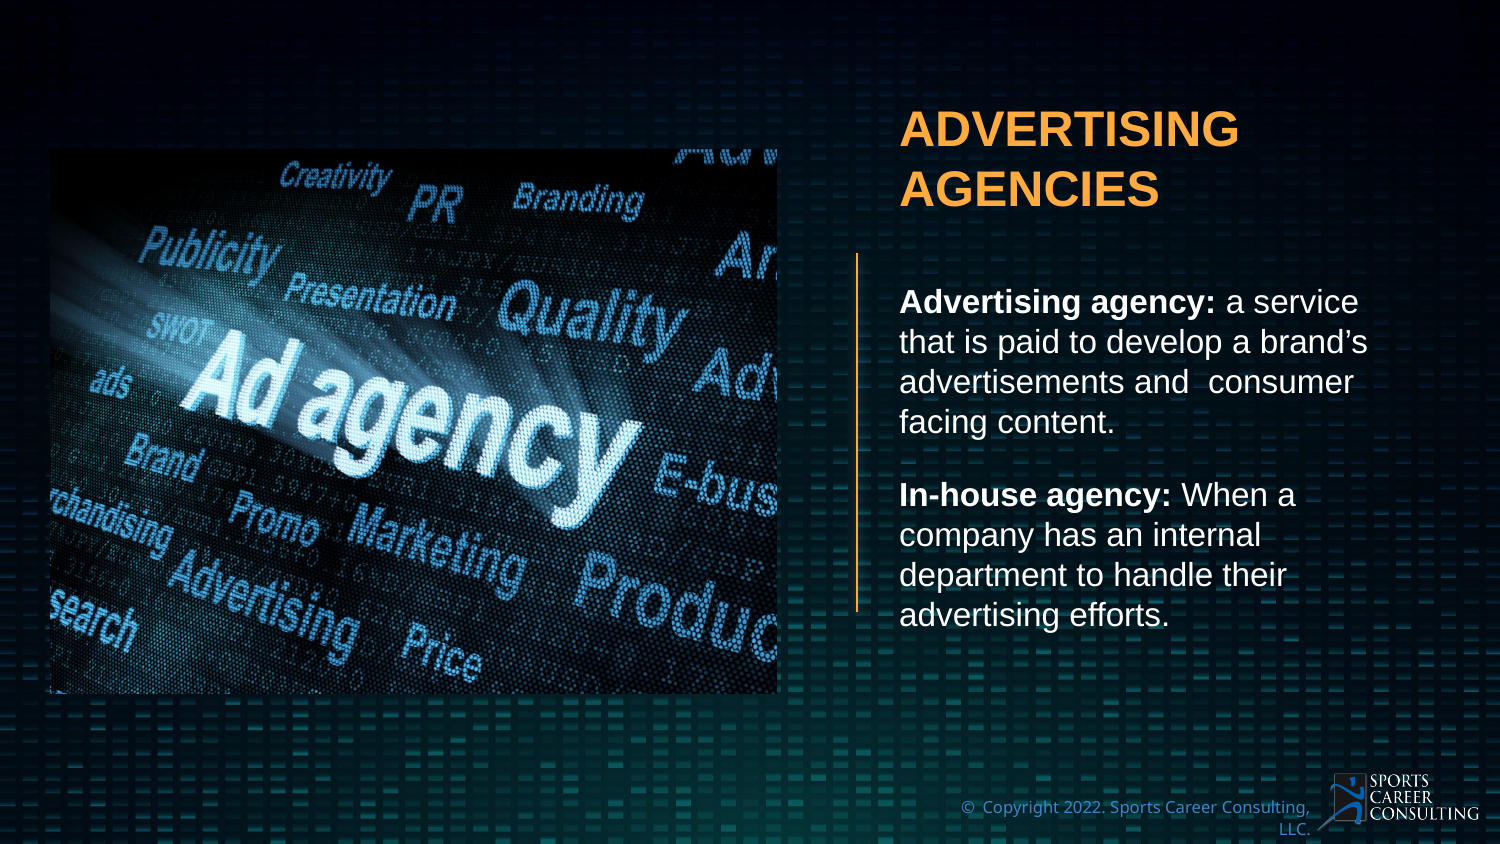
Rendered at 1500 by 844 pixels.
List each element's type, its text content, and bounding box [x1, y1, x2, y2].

picture [0, 0, 1500, 844]
text_box © Copyright 2022. Sports Career Consulting, LLC. [914, 769, 1326, 844]
list Advertising agency: a service that is paid to develop a brand’s advertisements and consumer facing content. In-house agency: When a company has an internal department to handle their advertising efforts. [884, 265, 1419, 810]
title ADVERTISING AGENCIES [884, 104, 1350, 232]
